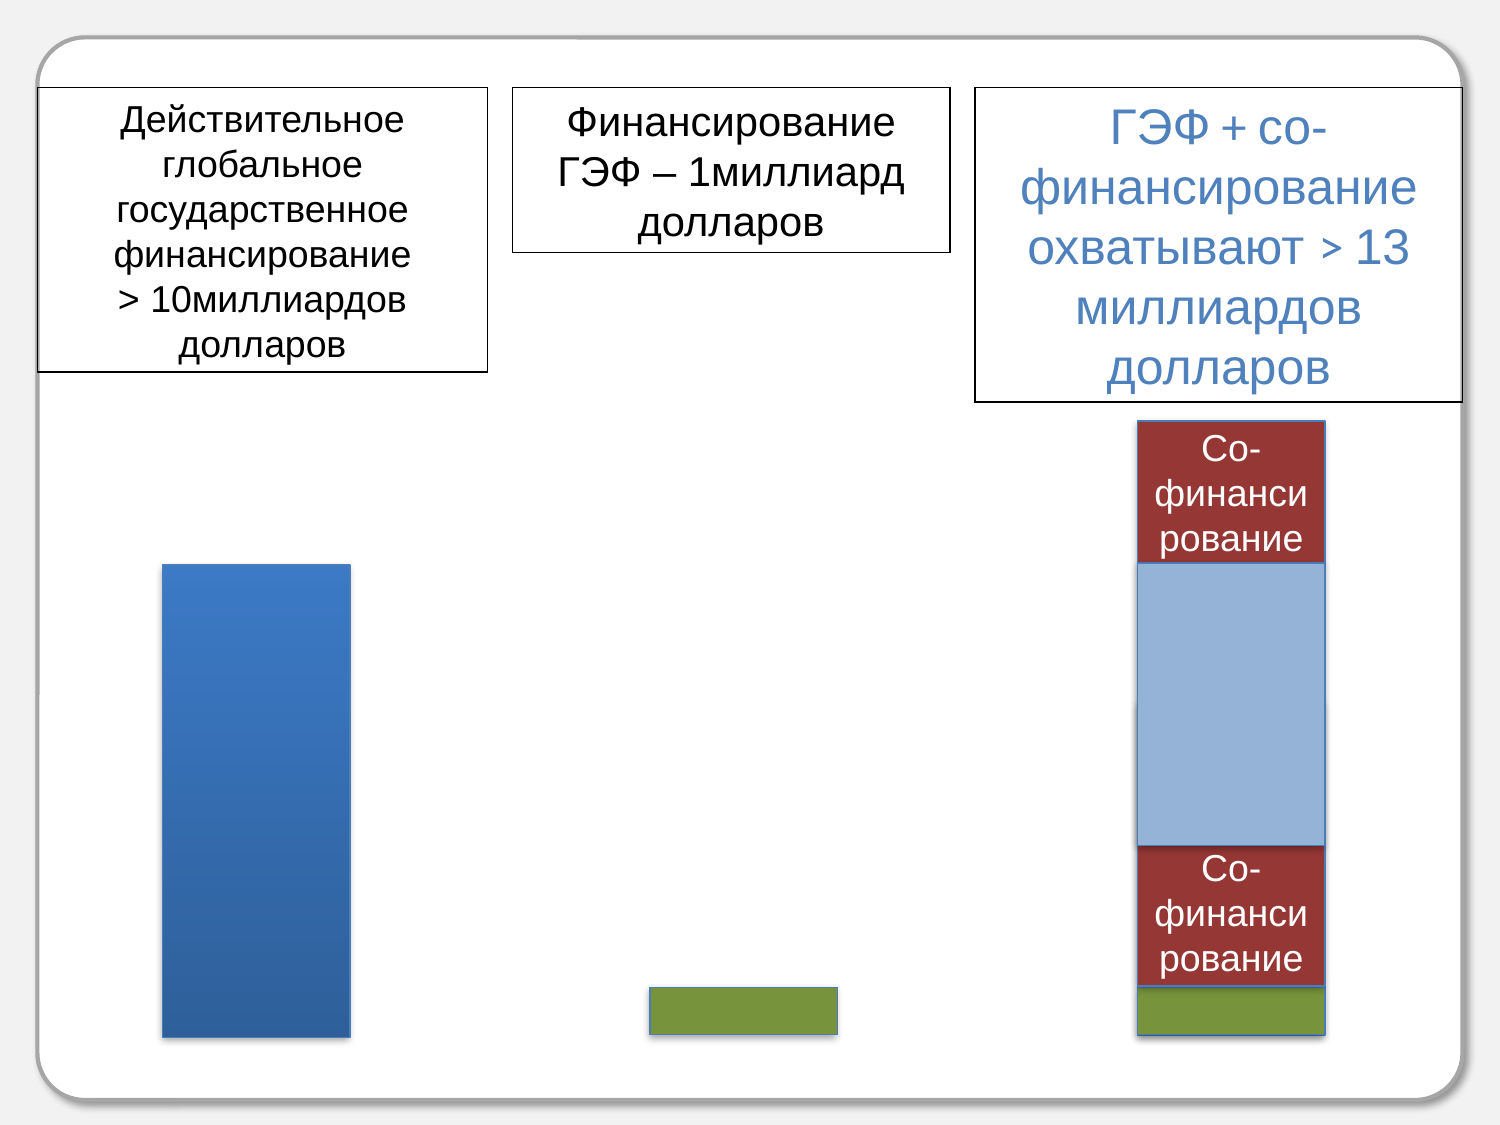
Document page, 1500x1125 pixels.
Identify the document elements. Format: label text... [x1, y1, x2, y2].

text_box [1137, 992, 1326, 1035]
text_box [649, 987, 838, 1035]
text_box Финансирование ГЭФ – 1миллиард долларов [512, 87, 950, 253]
text_box Со-финансирование [1137, 852, 1326, 987]
text_box ГЭФ + со-финансирование охватывают > 13 миллиардов долларов [975, 87, 1463, 403]
text_box [1137, 563, 1326, 846]
text_box [162, 564, 351, 1038]
text_box Со-финансирование [1137, 420, 1326, 563]
text_box Действительное глобальное государственное финансирование > 10миллиардов долларов [37, 87, 488, 373]
